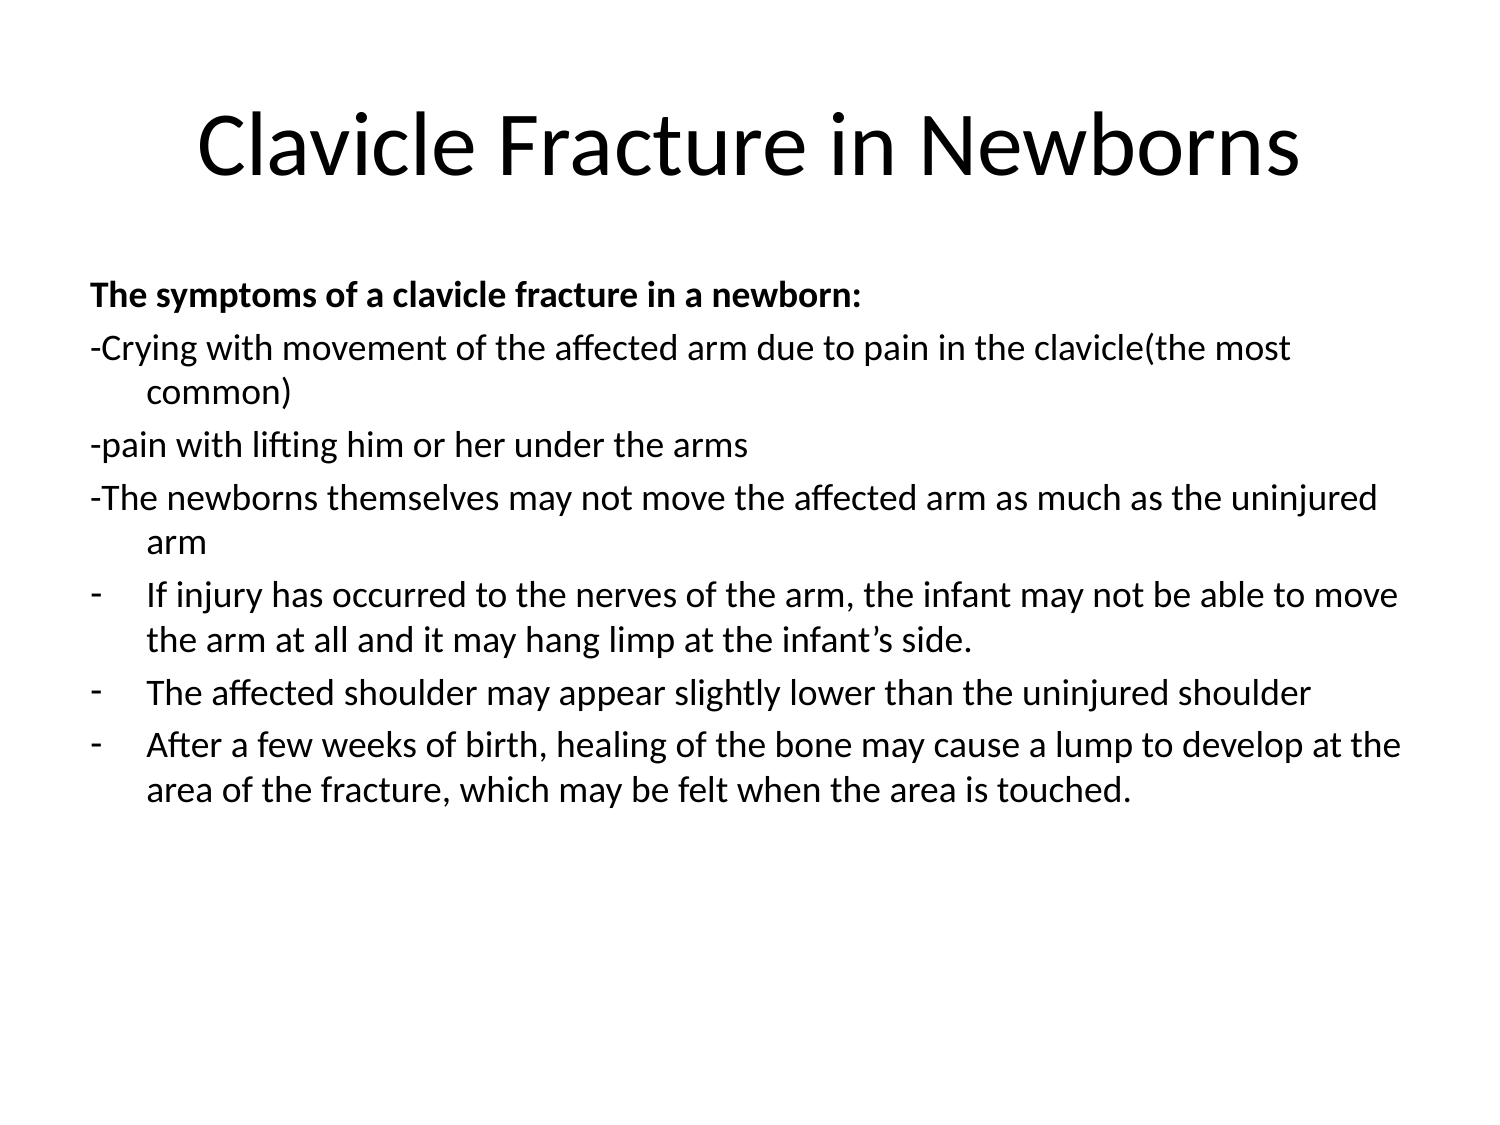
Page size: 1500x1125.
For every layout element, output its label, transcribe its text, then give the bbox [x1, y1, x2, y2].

list The symptoms of a clavicle fracture in a newborn: -Crying with movement of the affected arm due to pain in the clavicle(the most common) -pain with lifting him or her under the arms -The newborns themselves may not move the affected arm as much as the uninjured arm If injury has occurred to the nerves of the arm, the infant may not be able to move the arm at all and it may hang limp at the infant’s side. The affected shoulder may appear slightly lower than the uninjured shoulder After a few weeks of birth, healing of the bone may cause a lump to develop at the area of the fracture, which may be felt when the area is touched. [75, 262, 1425, 1005]
title Clavicle Fracture in Newborns [75, 45, 1425, 233]
